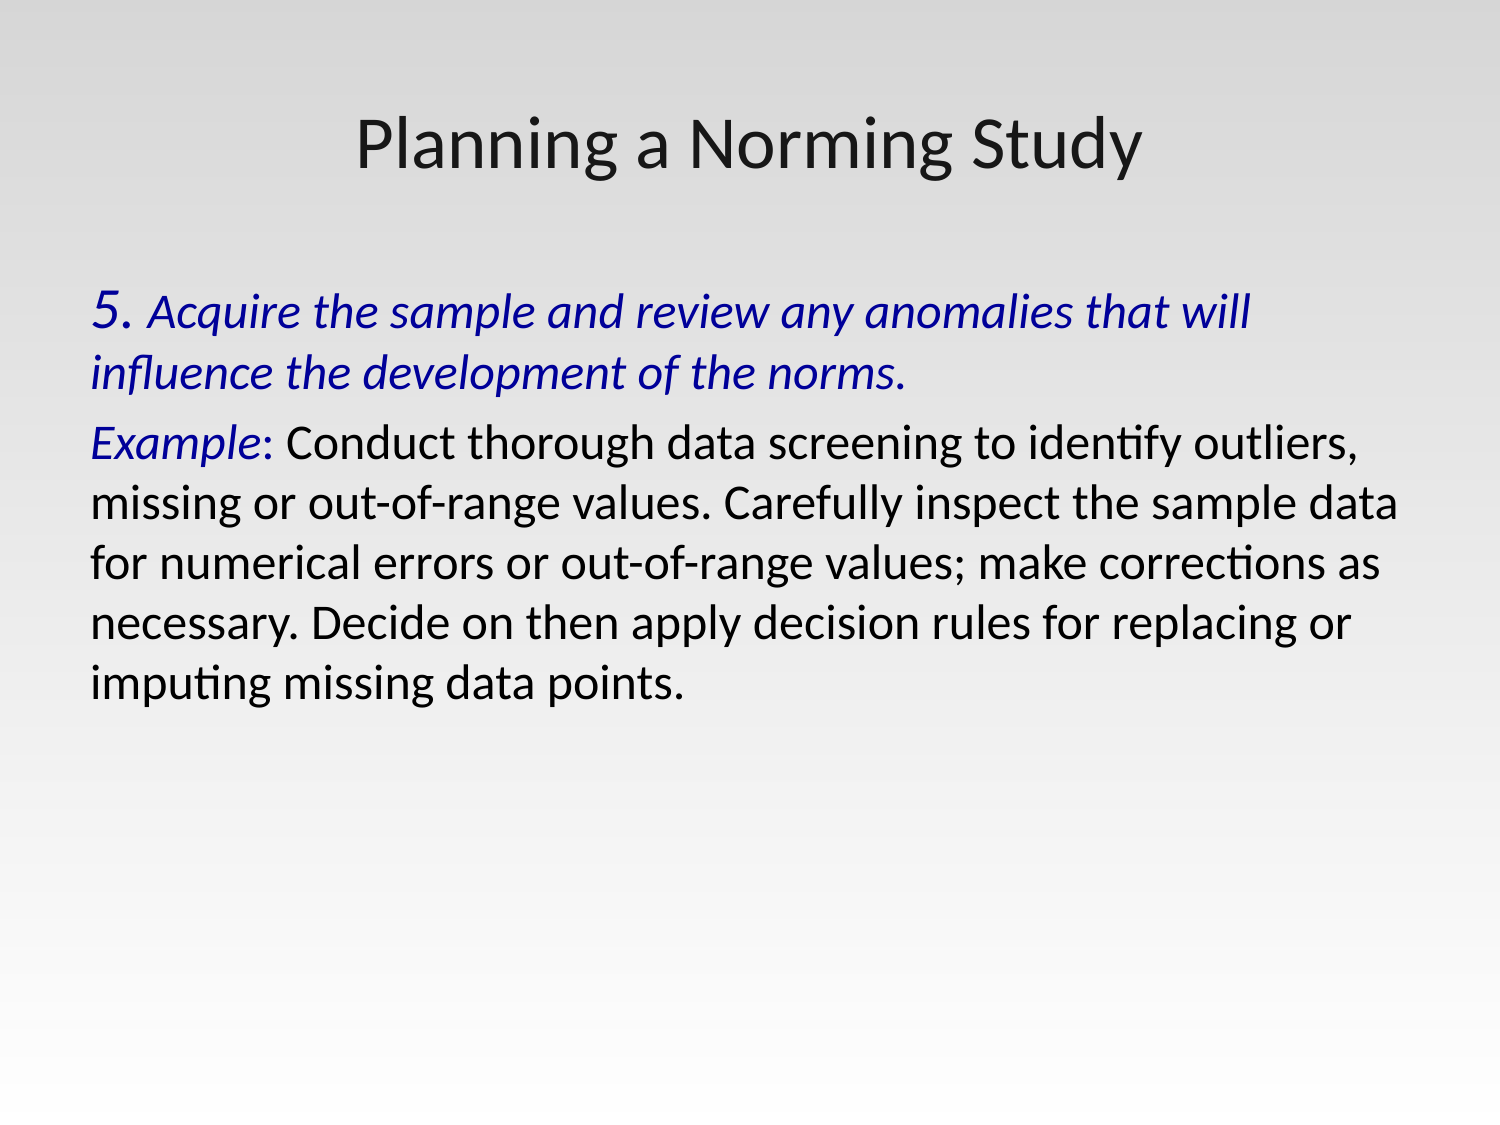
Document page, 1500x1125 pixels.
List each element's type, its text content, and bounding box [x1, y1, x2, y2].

list 5. Acquire the sample and review any anomalies that will influence the development of the norms. Example: Conduct thorough data screening to identify outliers, missing or out-of-range values. Carefully inspect the sample data for numerical errors or out-of-range values; make corrections as necessary. Decide on then apply decision rules for replacing or imputing missing data points. [75, 262, 1425, 1005]
title Planning a Norming Study [37, 45, 1463, 233]
